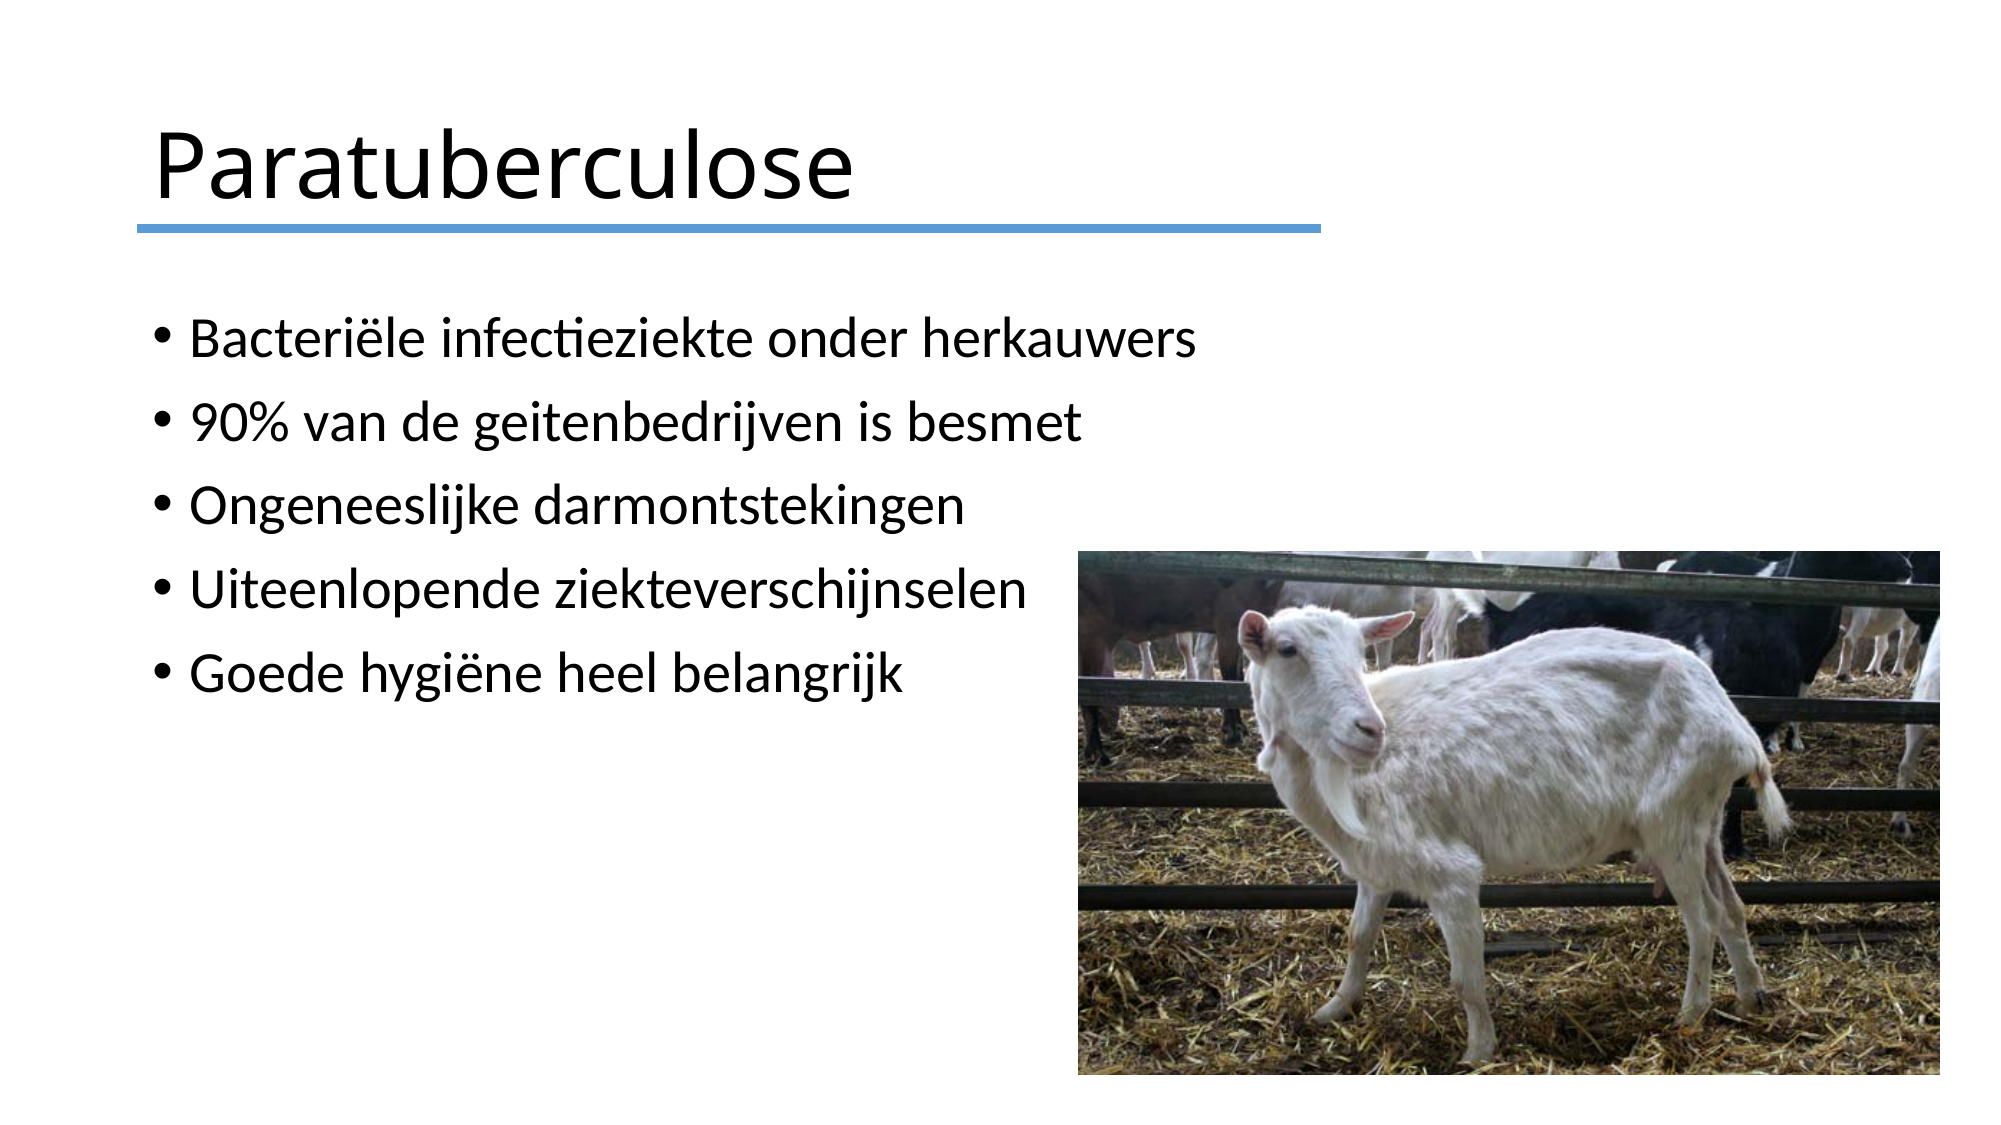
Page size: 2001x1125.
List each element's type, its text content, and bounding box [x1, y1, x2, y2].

title Paratuberculose [137, 59, 1863, 278]
list Bacteriële infectieziekte onder herkauwers 90% van de geitenbedrijven is besmet Ongeneeslijke darmontstekingen Uiteenlopende ziekteverschijnselen Goede hygiëne heel belangrijk [137, 299, 1863, 1014]
picture [1078, 551, 1940, 1075]
